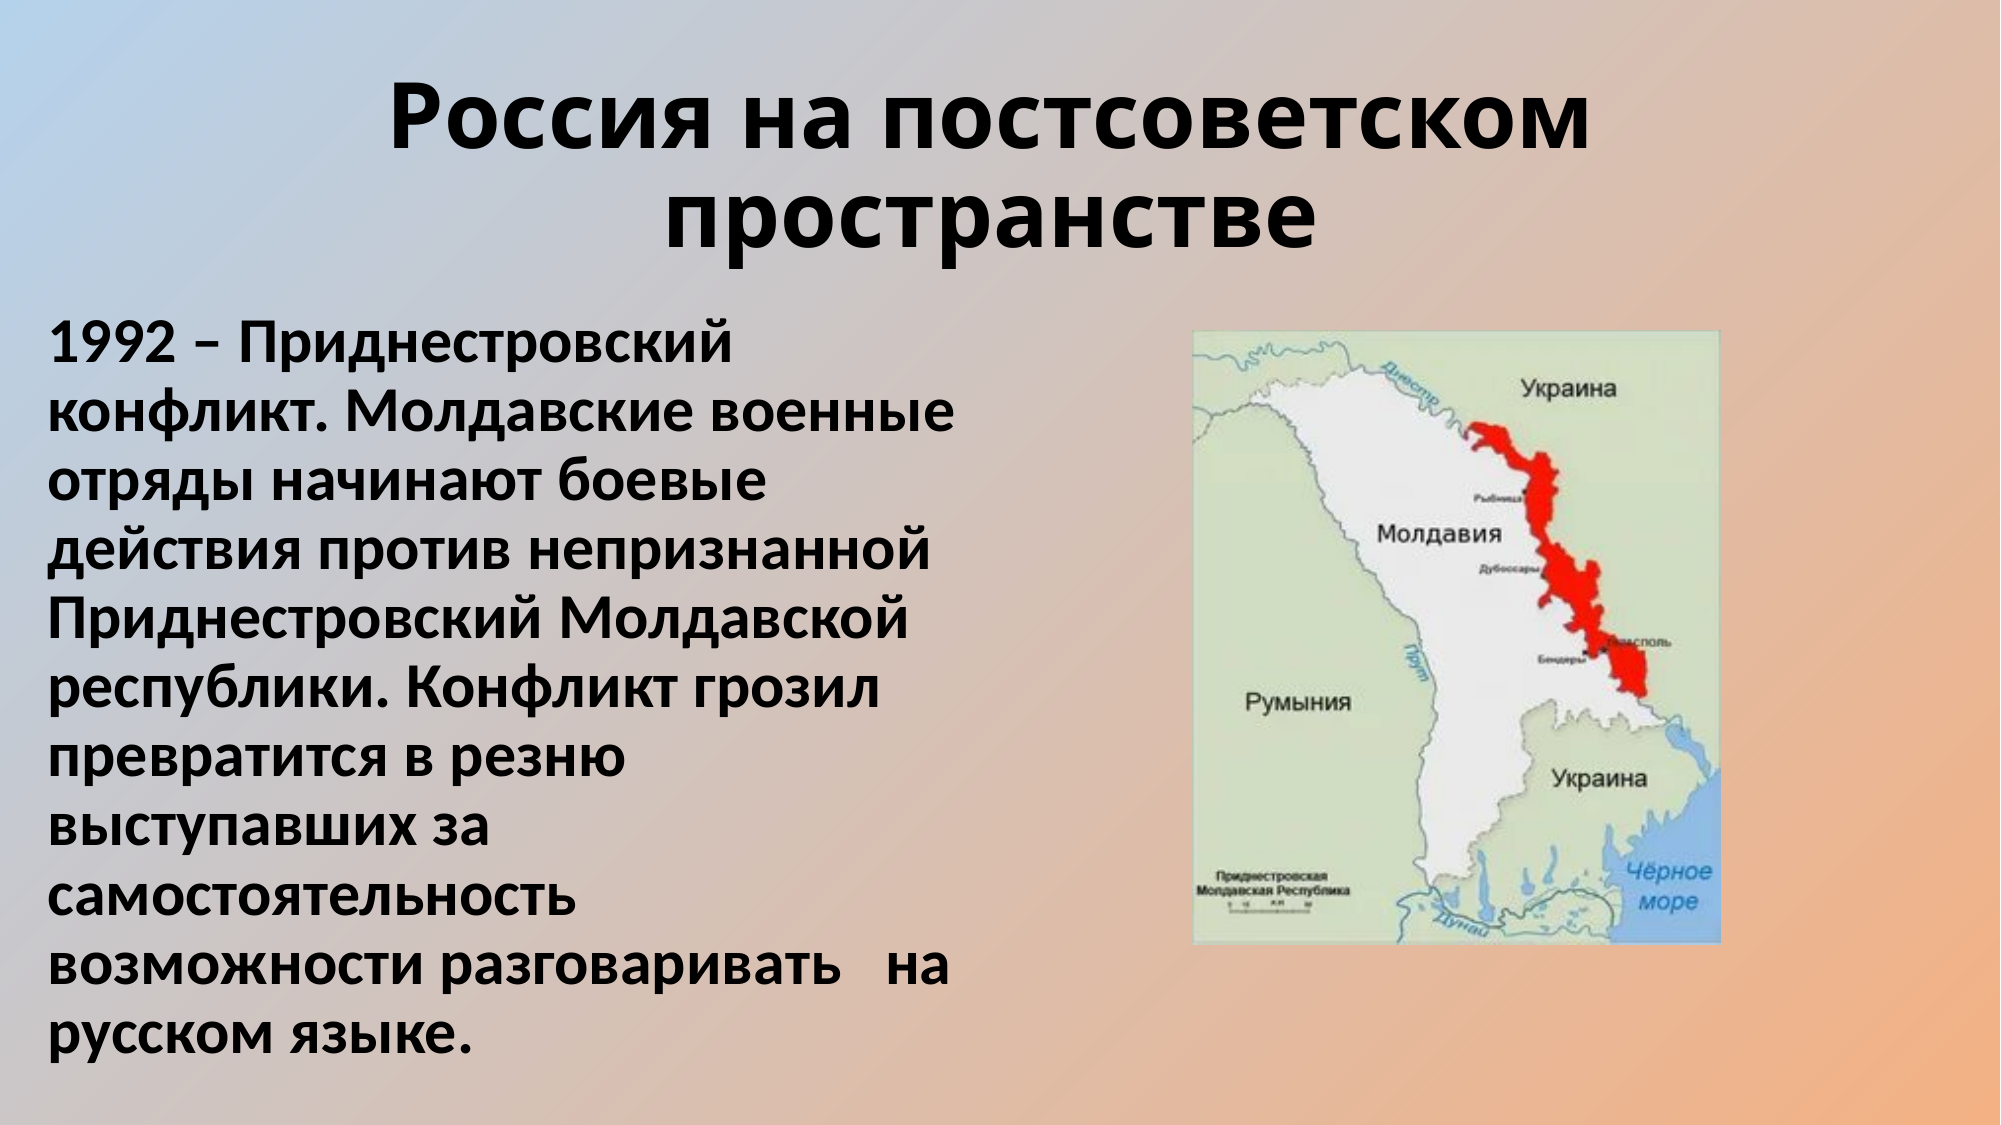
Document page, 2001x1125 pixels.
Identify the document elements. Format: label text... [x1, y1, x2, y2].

picture [1192, 330, 1721, 945]
title Россия на постсоветском пространстве [32, 59, 1950, 278]
list 1992 – Приднестровский конфликт. Молдавские военные отряды начинают боевые действия против непризнанной Приднестровский Молдавской республики. Конфликт грозил превратится в резню выступавших за самостоятельность возможности разговаривать на русском языке. [32, 299, 978, 1090]
